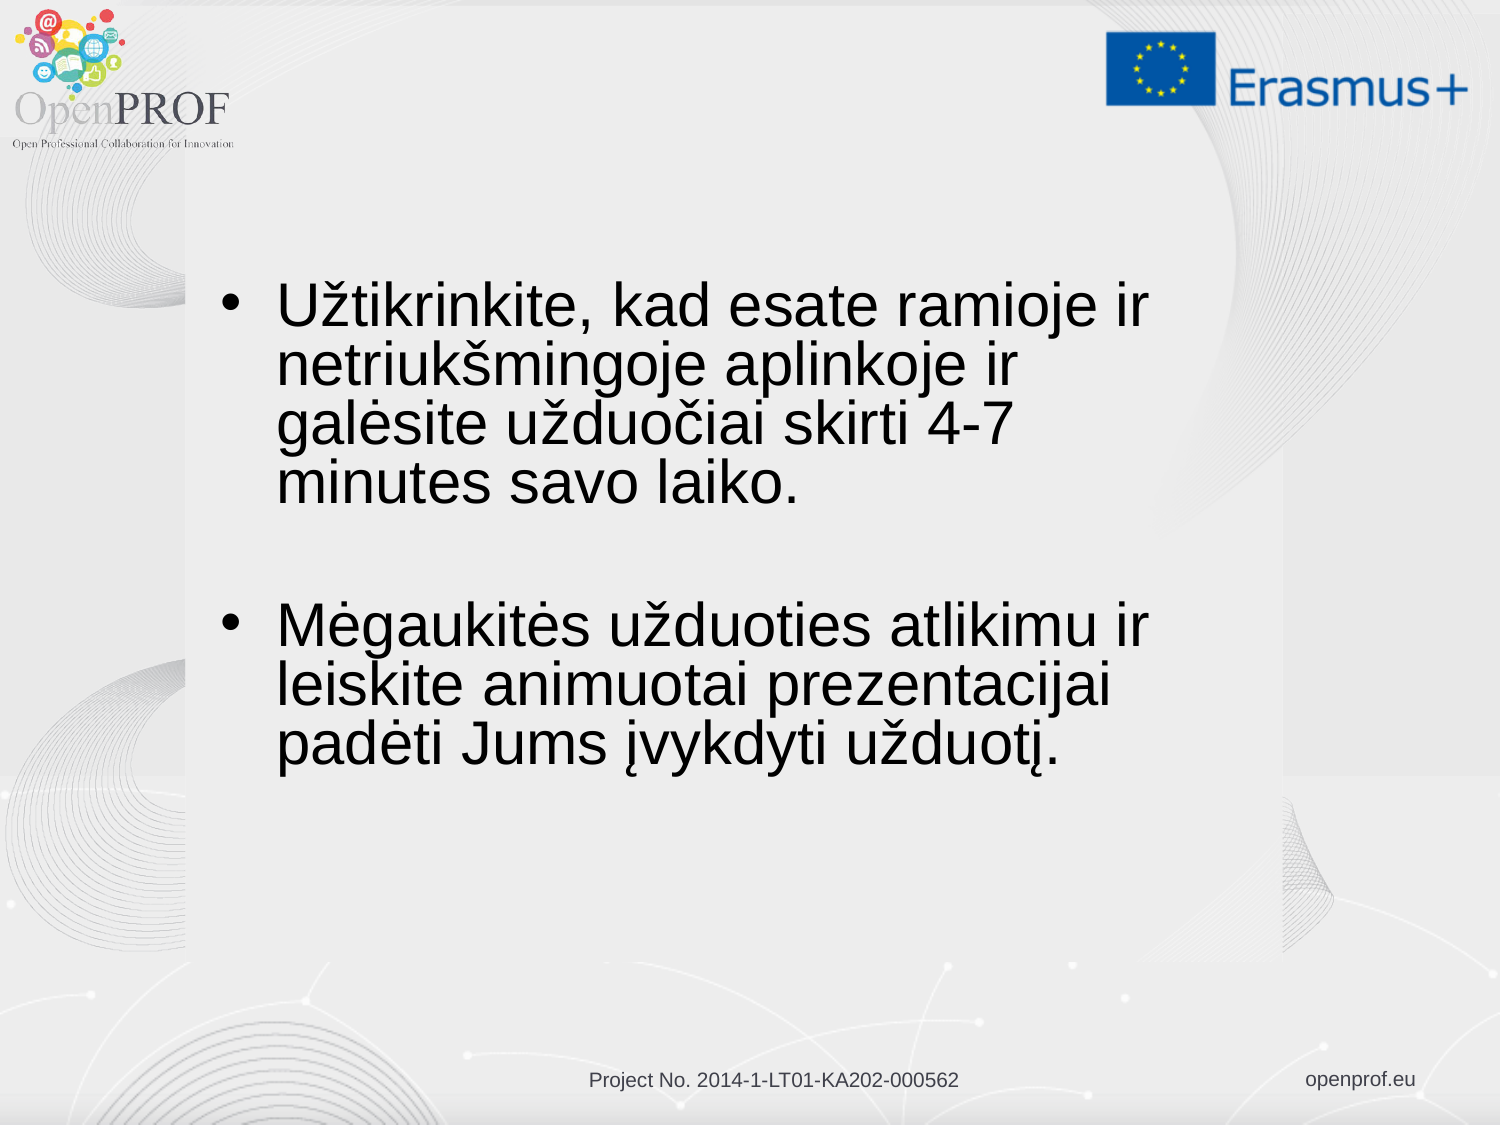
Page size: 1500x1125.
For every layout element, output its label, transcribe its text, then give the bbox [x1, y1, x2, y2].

list Užtikrinkite, kad esate ramioje ir netriukšmingoje aplinkoje ir galėsite užduočiai skirti 4-7 minutes savo laiko. Mėgaukitės užduoties atlikimu ir leiskite animuotai prezentacijai padėti Jums įvykdyti užduotį. [205, 113, 1246, 1005]
picture [0, 0, 1500, 1125]
